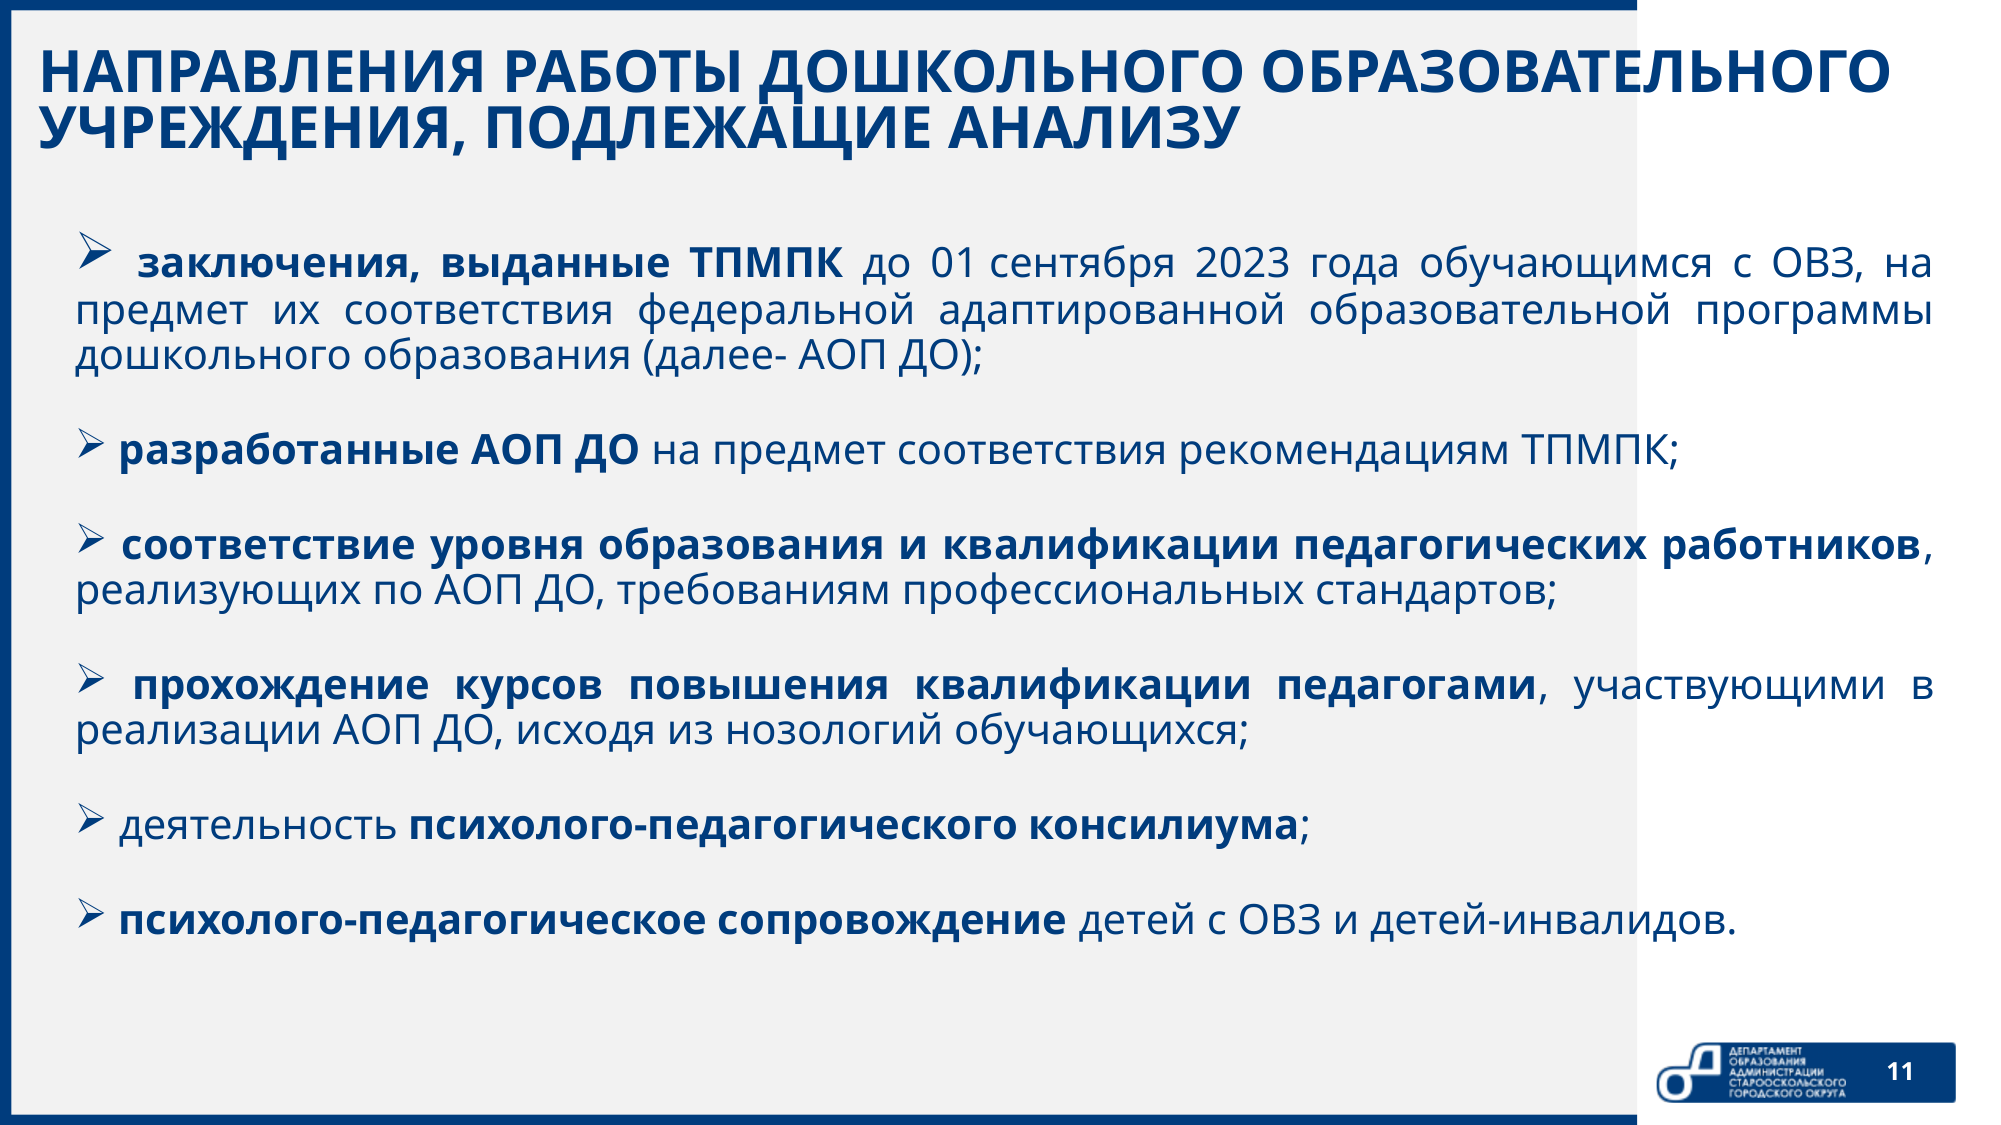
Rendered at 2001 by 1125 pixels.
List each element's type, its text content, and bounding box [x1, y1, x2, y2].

picture [1657, 1043, 1955, 1102]
text_box Направления работы дошкольного образовательного учреждения, подлежащие анализу [38, 26, 1971, 180]
slide_number 11 [1877, 1050, 1924, 1096]
text_box заключения, выданные ТПМПК до 01 сентября 2023 года обучающимся с ОВЗ, на предмет их соответствия федеральной адаптированной образовательной программы дошкольного образования (далее- АОП ДО); разработанные АОП ДО на предмет соответствия рекомендациям ТПМПК; соответствие уровня образования и квалификации педагогических работников, реализующих по АОП ДО, требованиям профессиональных стандартов; прохождение курсов повышения квалификации педагогами, участвующими в реализации АОП ДО, исходя из нозологий обучающихся; деятельность психолого-педагогического консилиума; психолого-педагогическое сопровождение детей с ОВЗ и детей-инвалидов. [59, 224, 1950, 952]
